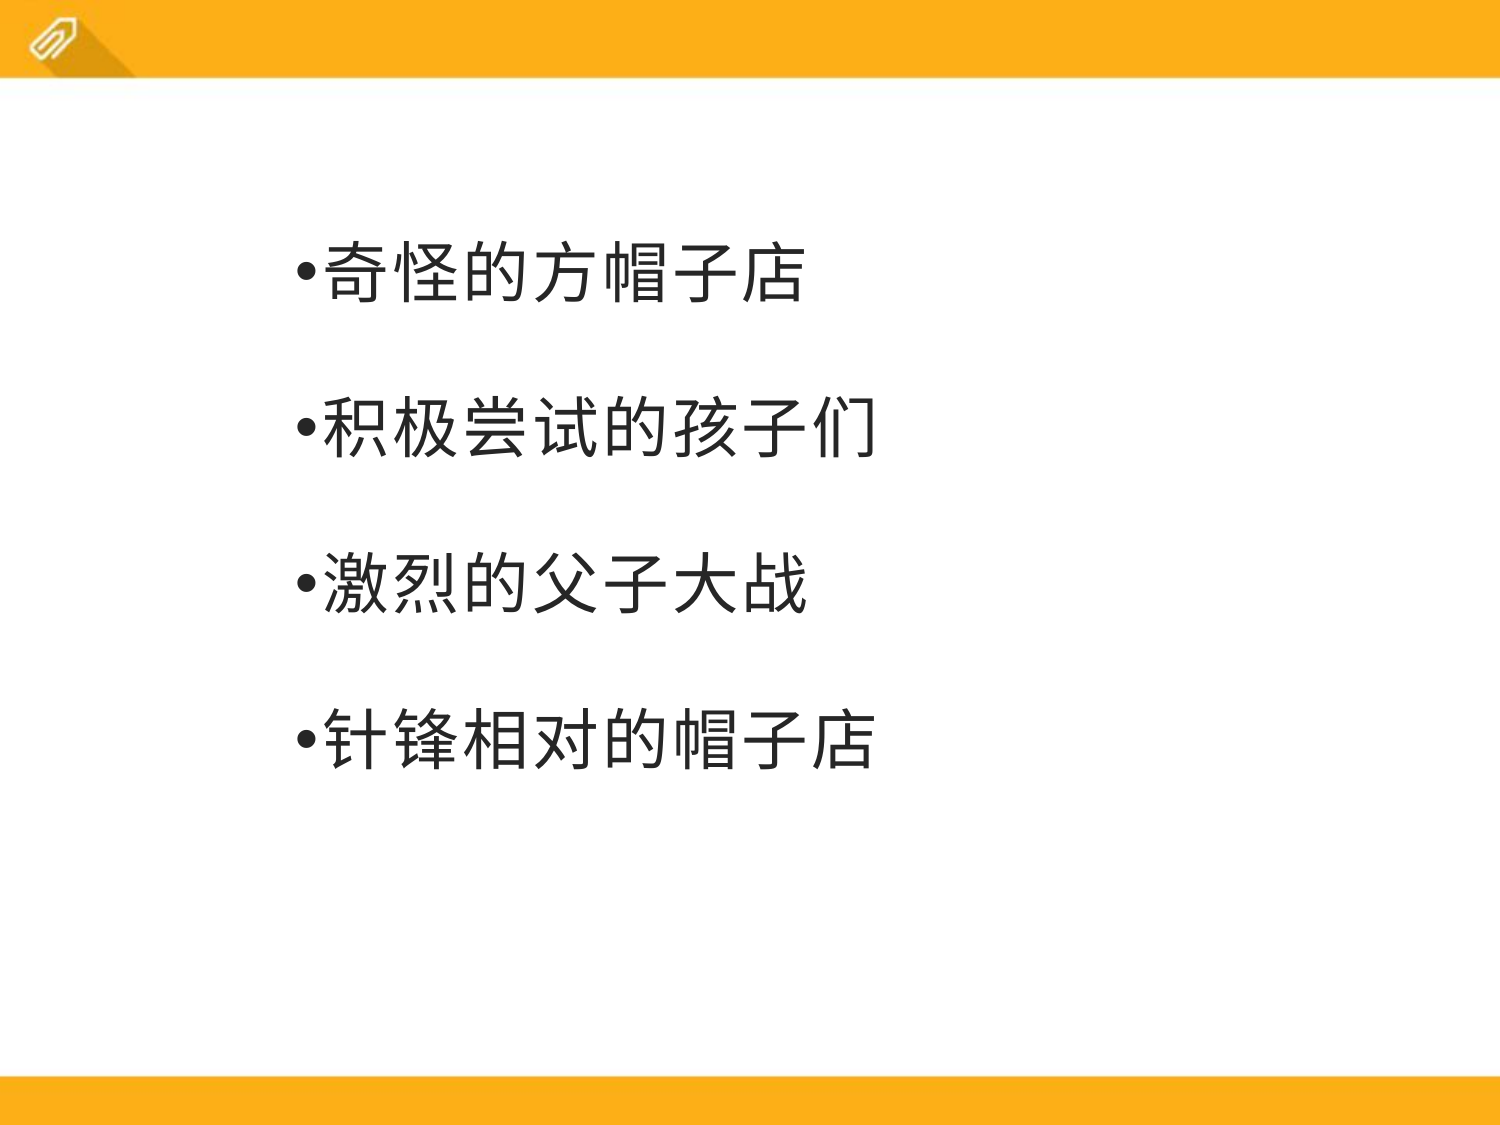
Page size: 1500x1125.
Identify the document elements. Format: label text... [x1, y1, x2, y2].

picture [0, 0, 1500, 1125]
text_box 奇怪的方帽子店 积极尝试的孩子们 激烈的父子大战 针锋相对的帽子店 [280, 245, 1260, 786]
